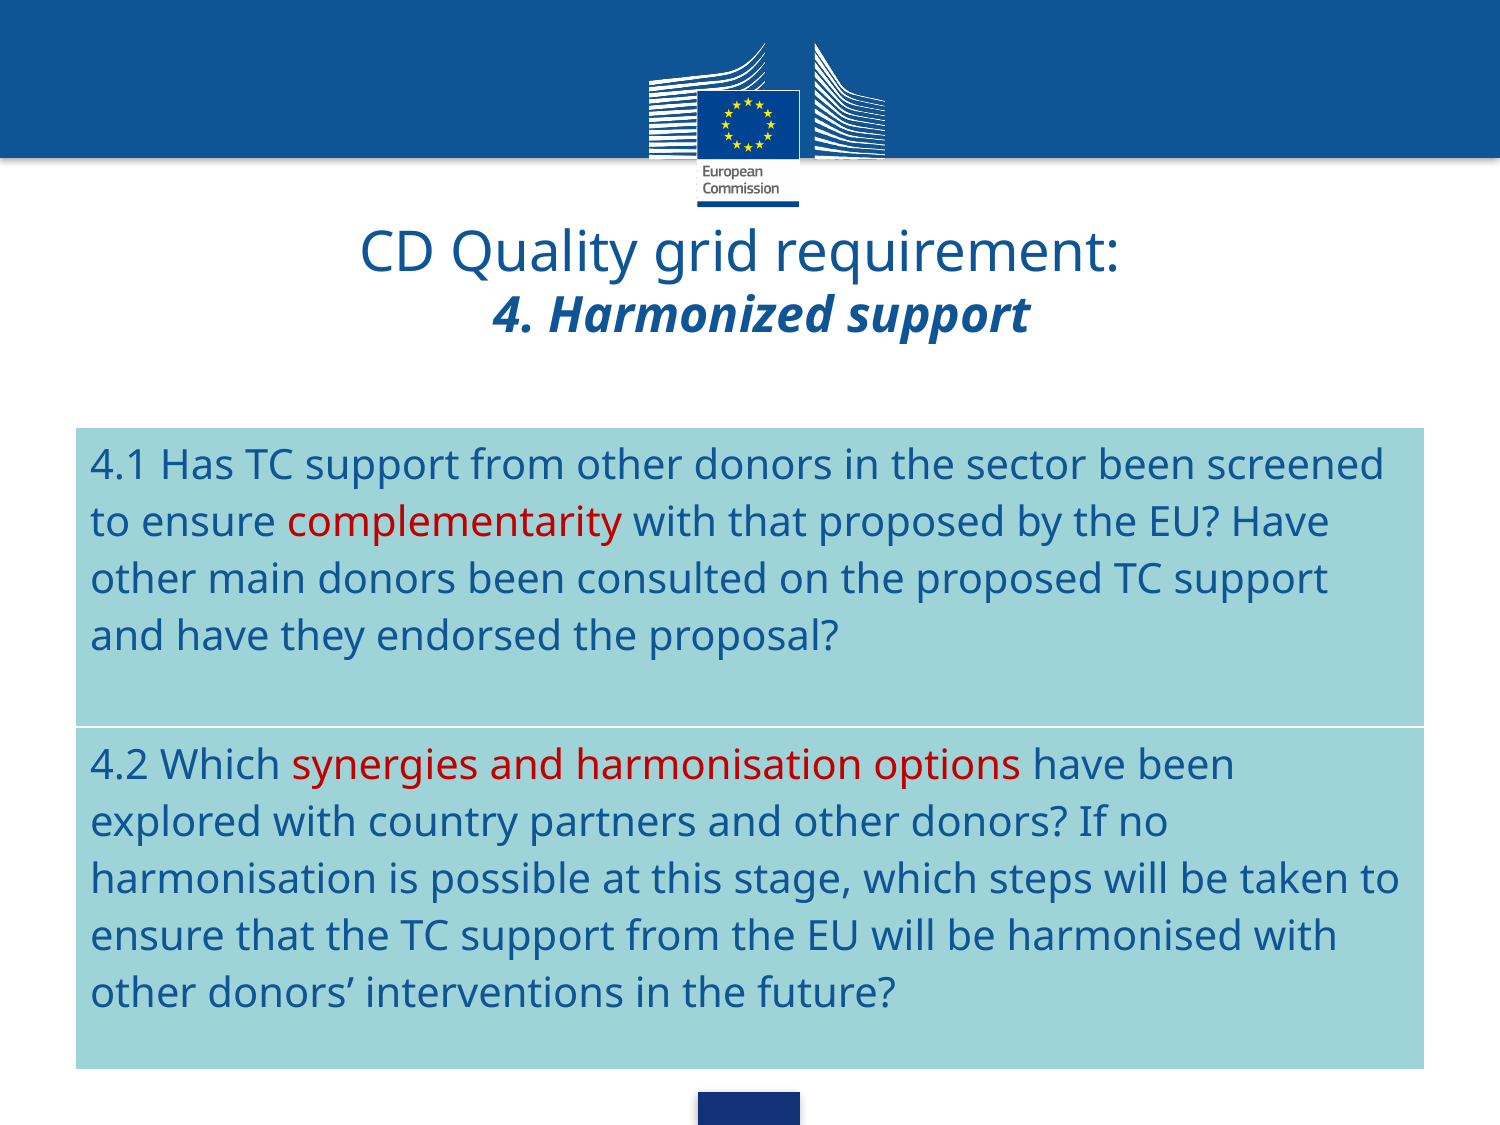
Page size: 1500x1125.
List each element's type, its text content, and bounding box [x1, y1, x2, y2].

table_header 4.1 Has TC support from other donors in the sector been screened to ensure complementarity with that proposed by the EU? Have other main donors been consulted on the proposed TC support and have they endorsed the proposal? [76, 428, 1424, 726]
table_cell 4.2 Which synergies and harmonisation options have been explored with country partners and other donors? If no harmonisation is possible at this stage, which steps will be taken to ensure that the TC support from the EU will be harmonised with other donors’ interventions in the future? [76, 728, 1424, 1069]
picture [649, 42, 885, 208]
title CD Quality grid requirement: 4. Harmonized support [64, 231, 1415, 386]
